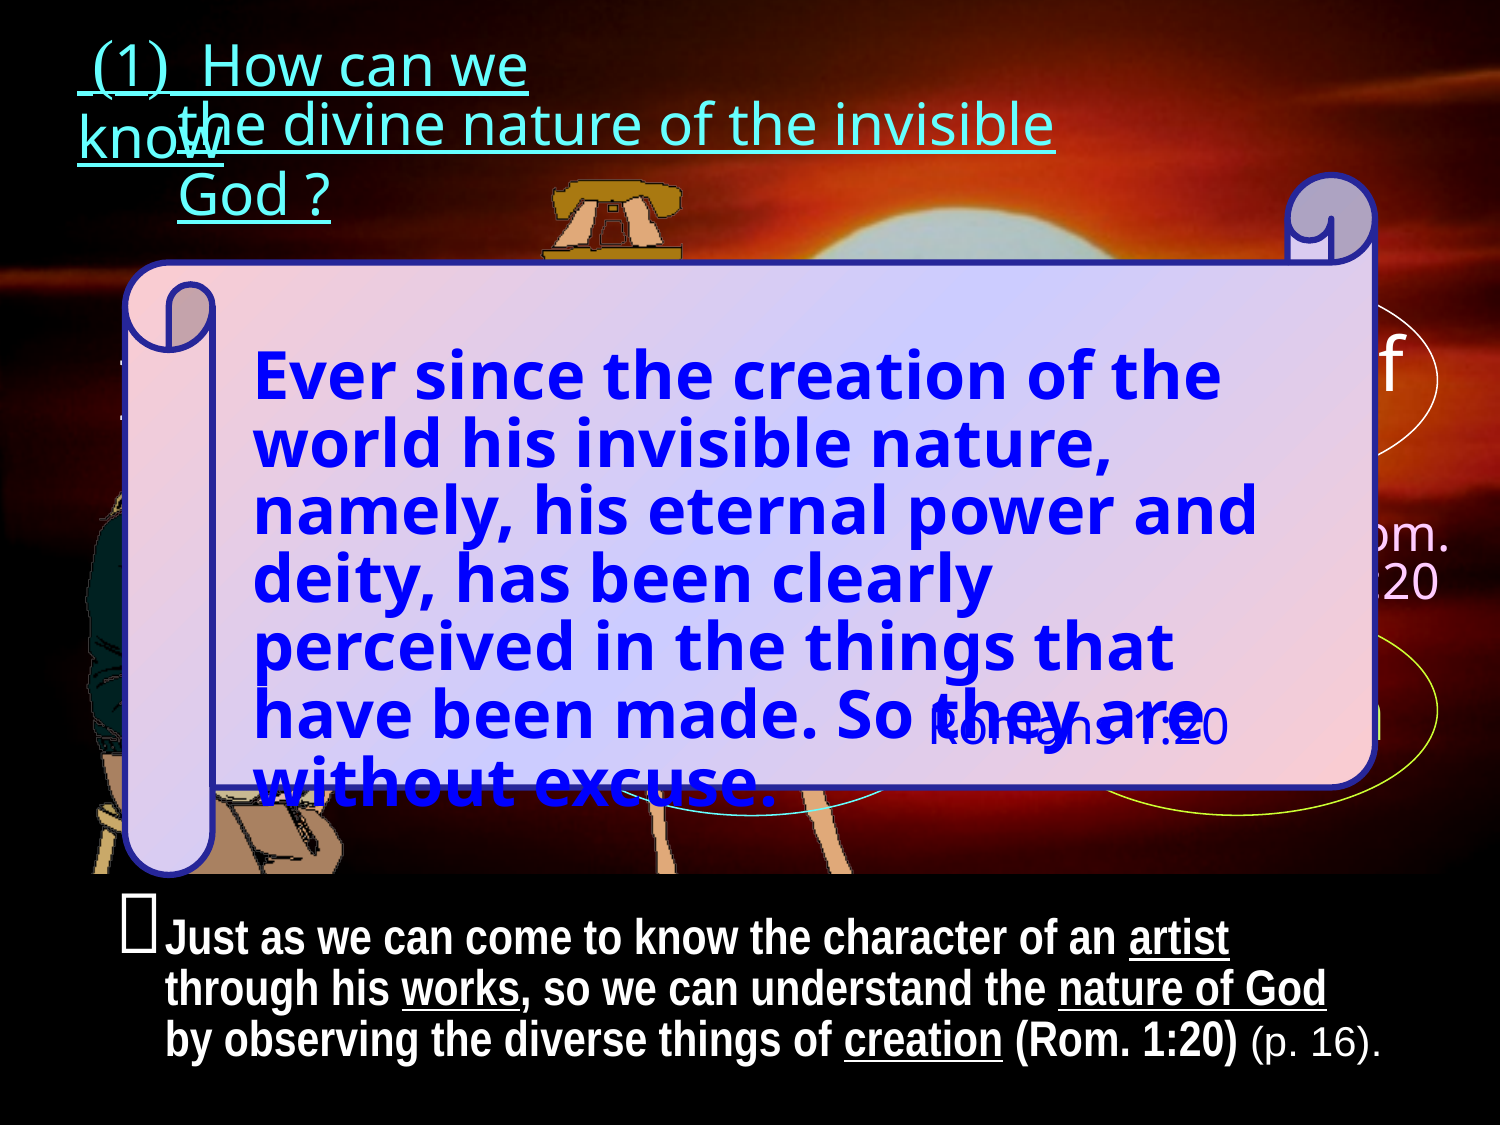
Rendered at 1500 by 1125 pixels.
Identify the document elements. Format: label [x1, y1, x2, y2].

text_box [0, 894, 1500, 1125]
picture [0, 0, 1500, 988]
text_box [124, 174, 1376, 876]
text_box [62, 12, 1122, 166]
text_box [99, 905, 1406, 1076]
